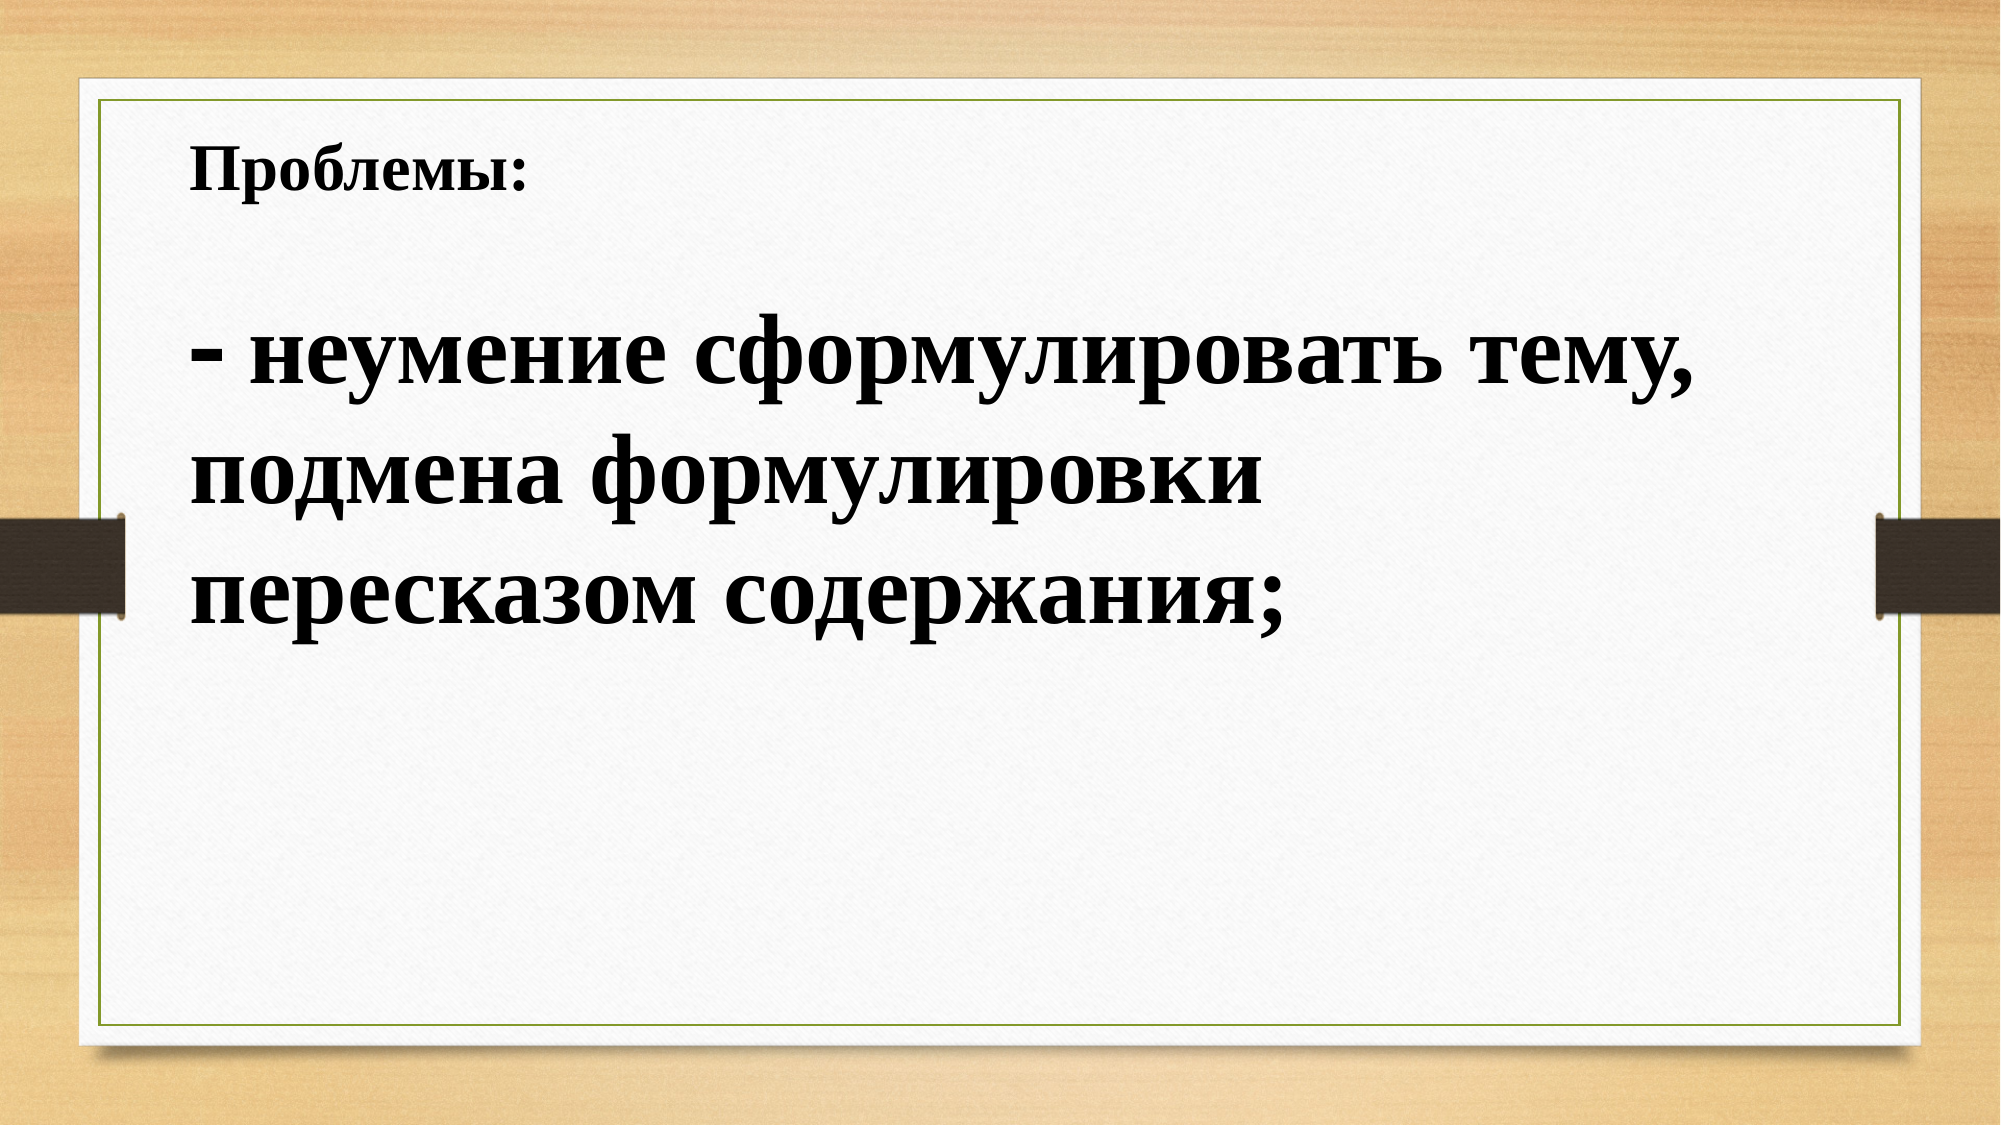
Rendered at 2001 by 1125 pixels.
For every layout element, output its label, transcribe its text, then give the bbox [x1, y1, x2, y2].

text_box Проблемы:  неумение сформулировать тему, подмена формулировки пересказом содержания; [175, 116, 1802, 651]
picture [0, 0, 2001, 1125]
